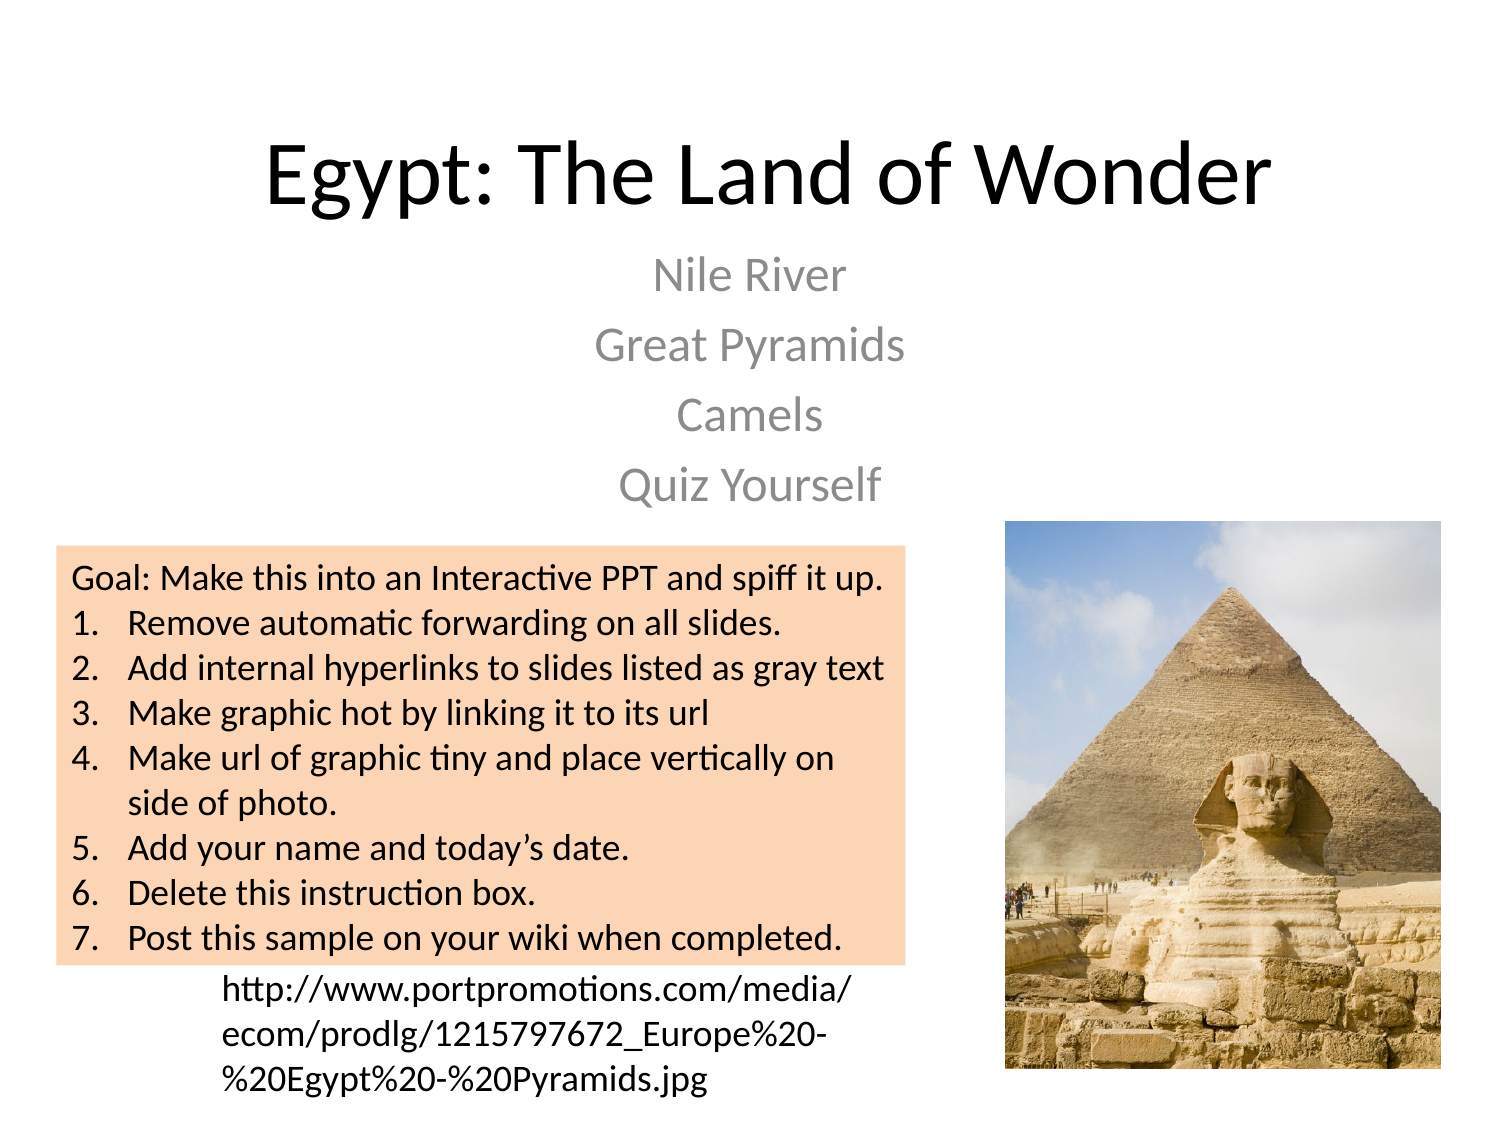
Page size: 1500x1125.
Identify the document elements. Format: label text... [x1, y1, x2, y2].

picture [1005, 521, 1441, 1070]
text_box Goal: Make this into an Interactive PPT and spiff it up. Remove automatic forwarding on all slides. Add internal hyperlinks to slides listed as gray text Make graphic hot by linking it to its url Make url of graphic tiny and place vertically on side of photo. Add your name and today’s date. Delete this instruction box. Post this sample on your wiki when completed. [56, 545, 906, 966]
title Egypt: The Land of Wonder [132, 47, 1408, 289]
subtitle Nile River Great Pyramids Camels Quiz Yourself [225, 234, 1275, 522]
text_box http://www.portpromotions.com/media/ecom/prodlg/1215797672_Europe%20-%20Egypt%20-%20Pyramids.jpg [206, 956, 957, 1106]
